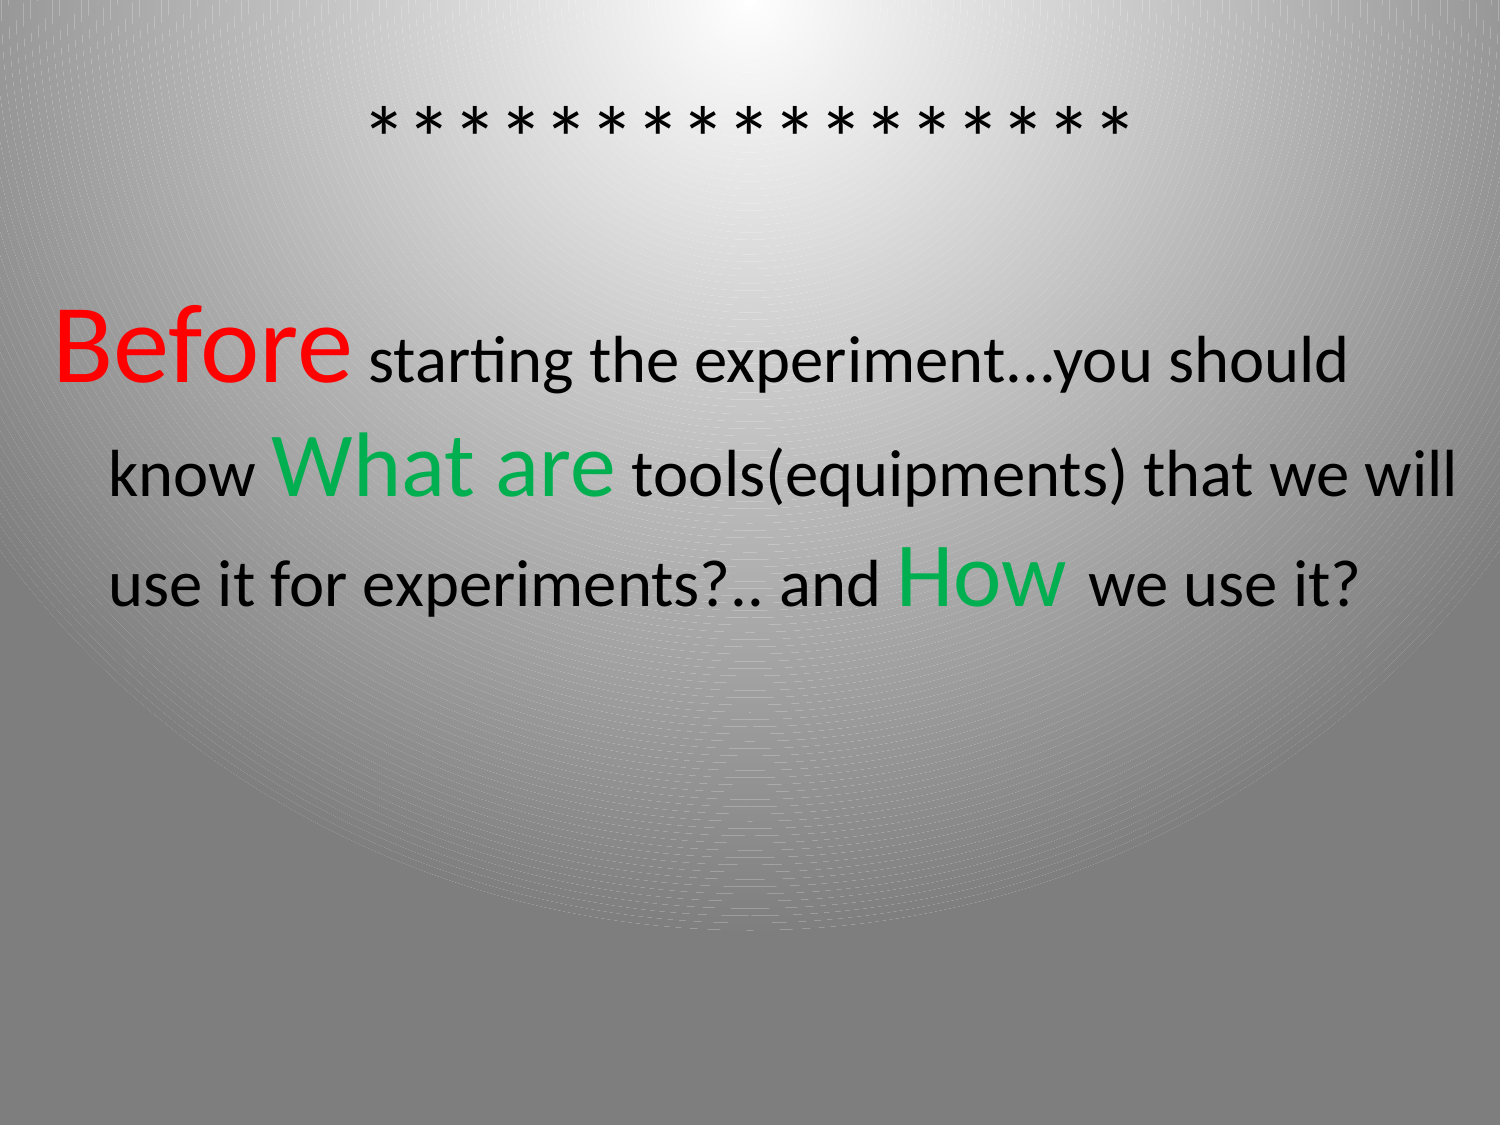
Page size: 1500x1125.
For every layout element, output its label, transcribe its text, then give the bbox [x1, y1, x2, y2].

list Before starting the experiment...you should know What are tools(equipments) that we will use it for experiments?.. and How we use it? [37, 262, 1500, 1005]
title ***************** [75, 45, 1425, 225]
